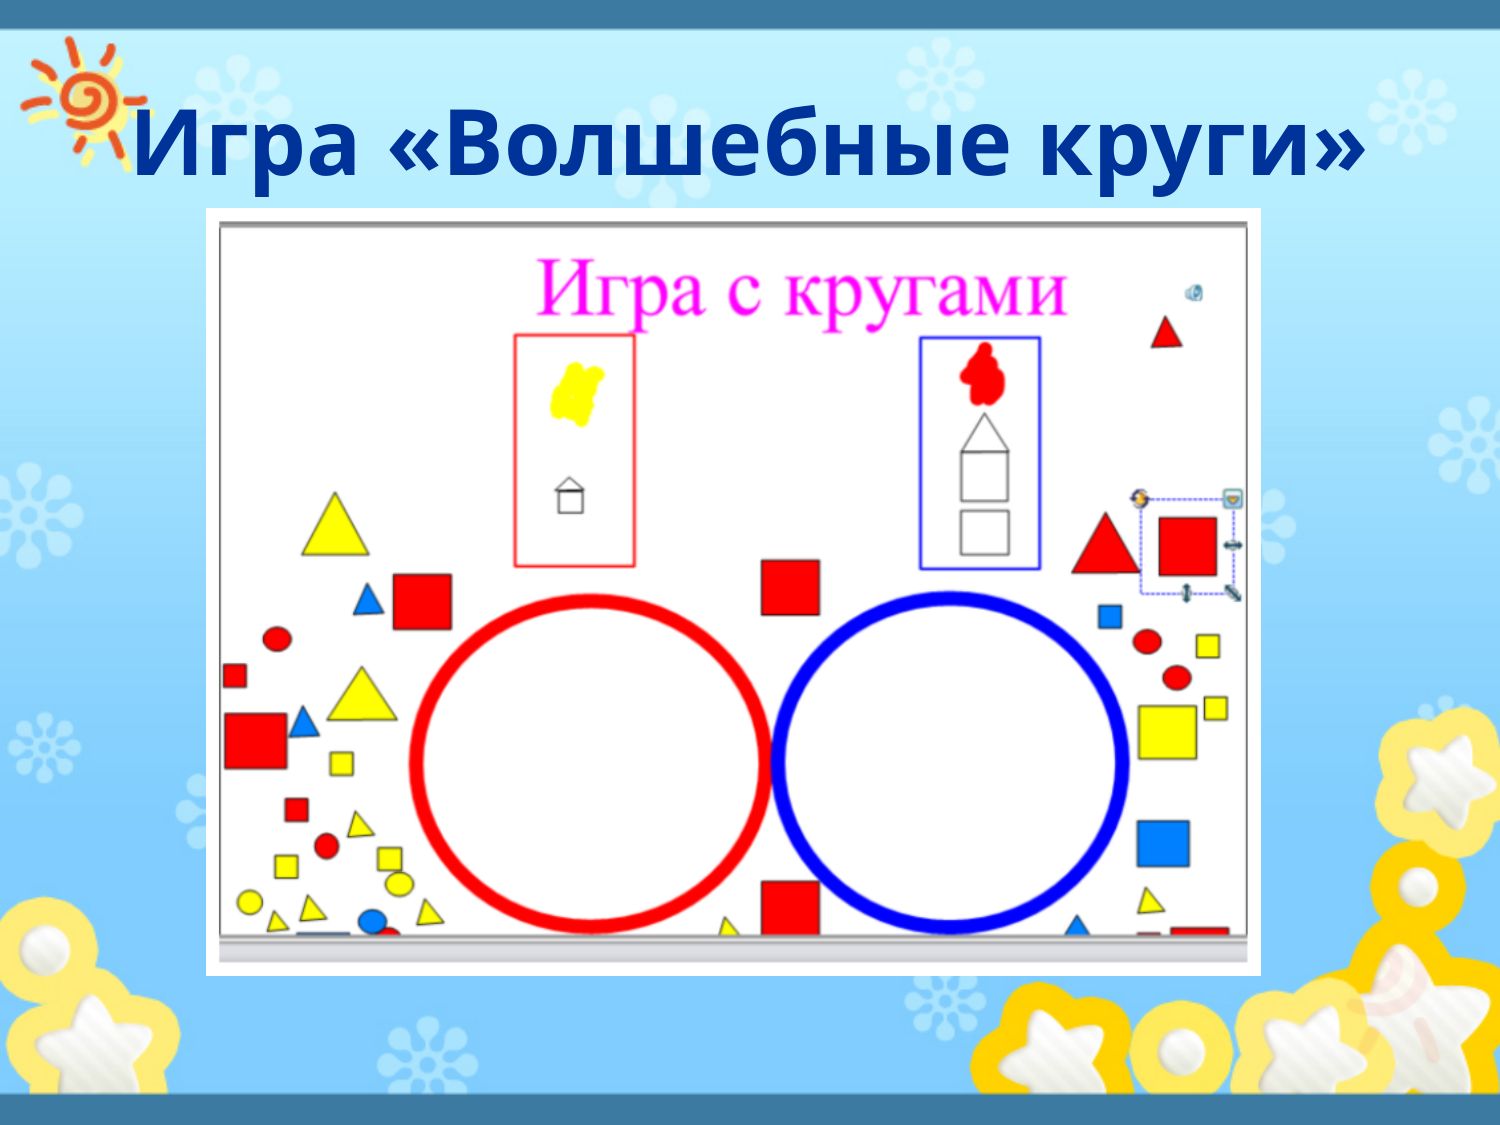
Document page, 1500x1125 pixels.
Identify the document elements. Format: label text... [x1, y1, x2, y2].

picture [0, 0, 1500, 1125]
title Игра «Волшебные круги» [75, 45, 1425, 233]
